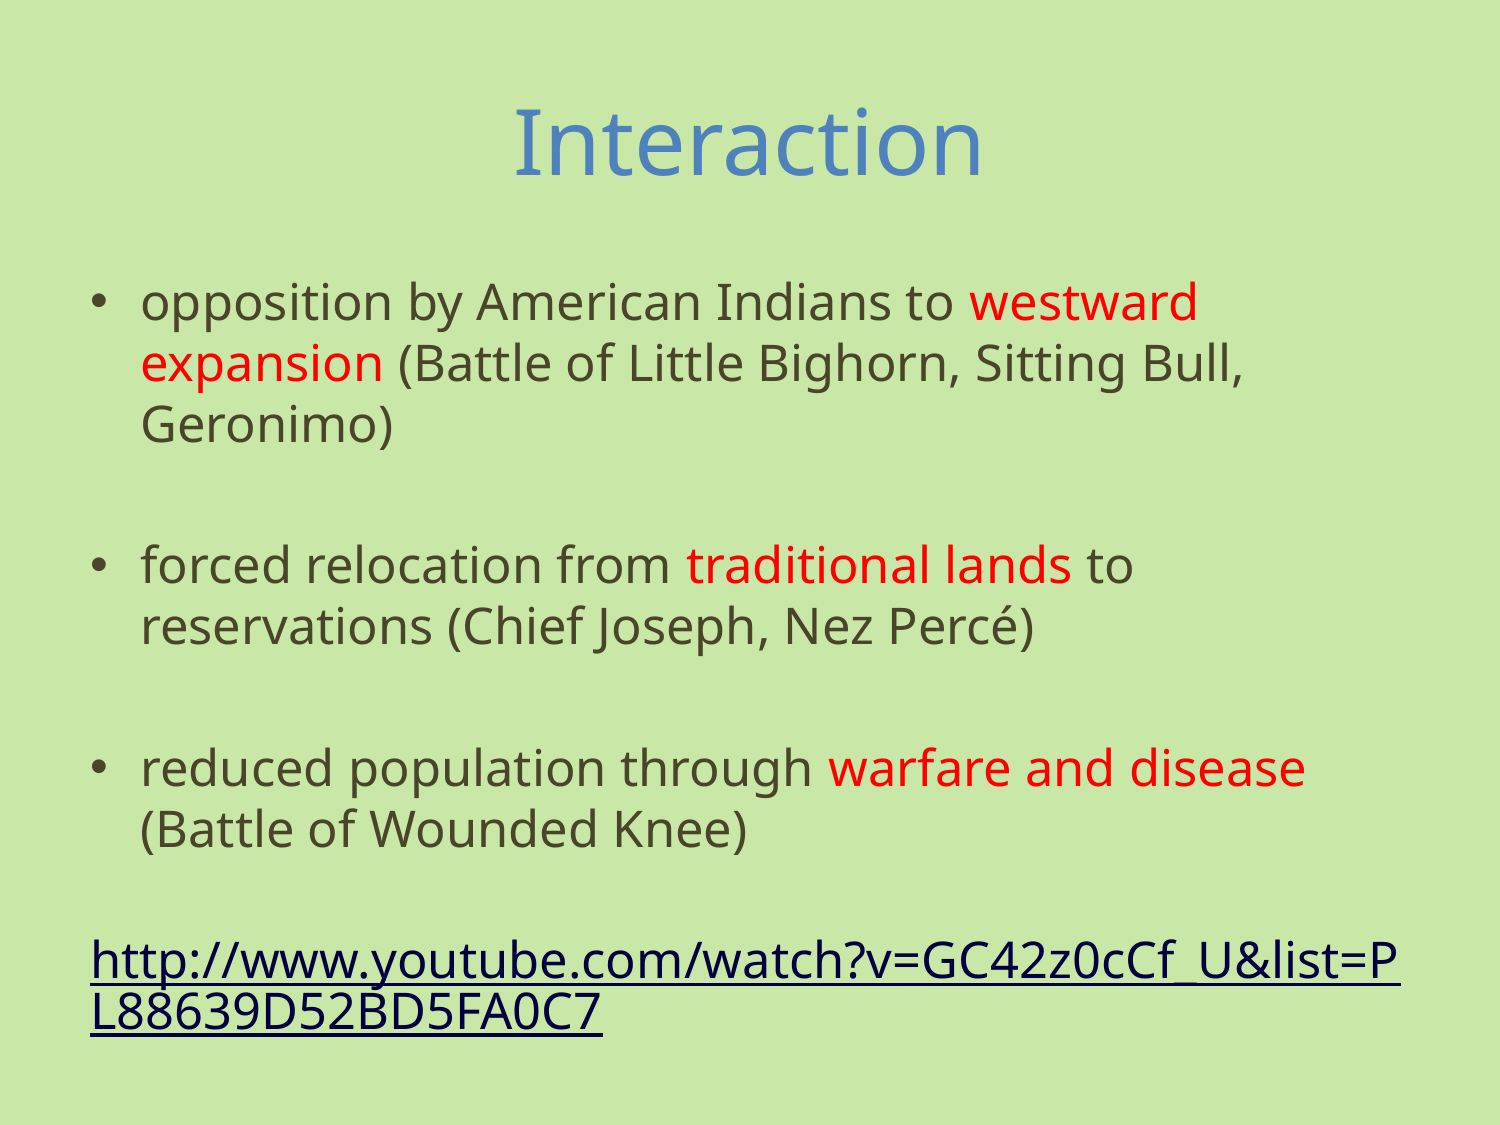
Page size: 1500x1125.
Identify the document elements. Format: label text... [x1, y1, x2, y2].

title Interaction [75, 45, 1425, 233]
list opposition by American Indians to westward expansion (Battle of Little Bighorn, Sitting Bull, Geronimo) forced relocation from traditional lands to reservations (Chief Joseph, Nez Percé) reduced population through warfare and disease (Battle of Wounded Knee) http://www.youtube.com/watch?v=GC42z0cCf_U&list=PL88639D52BD5FA0C7 [75, 262, 1425, 1005]
